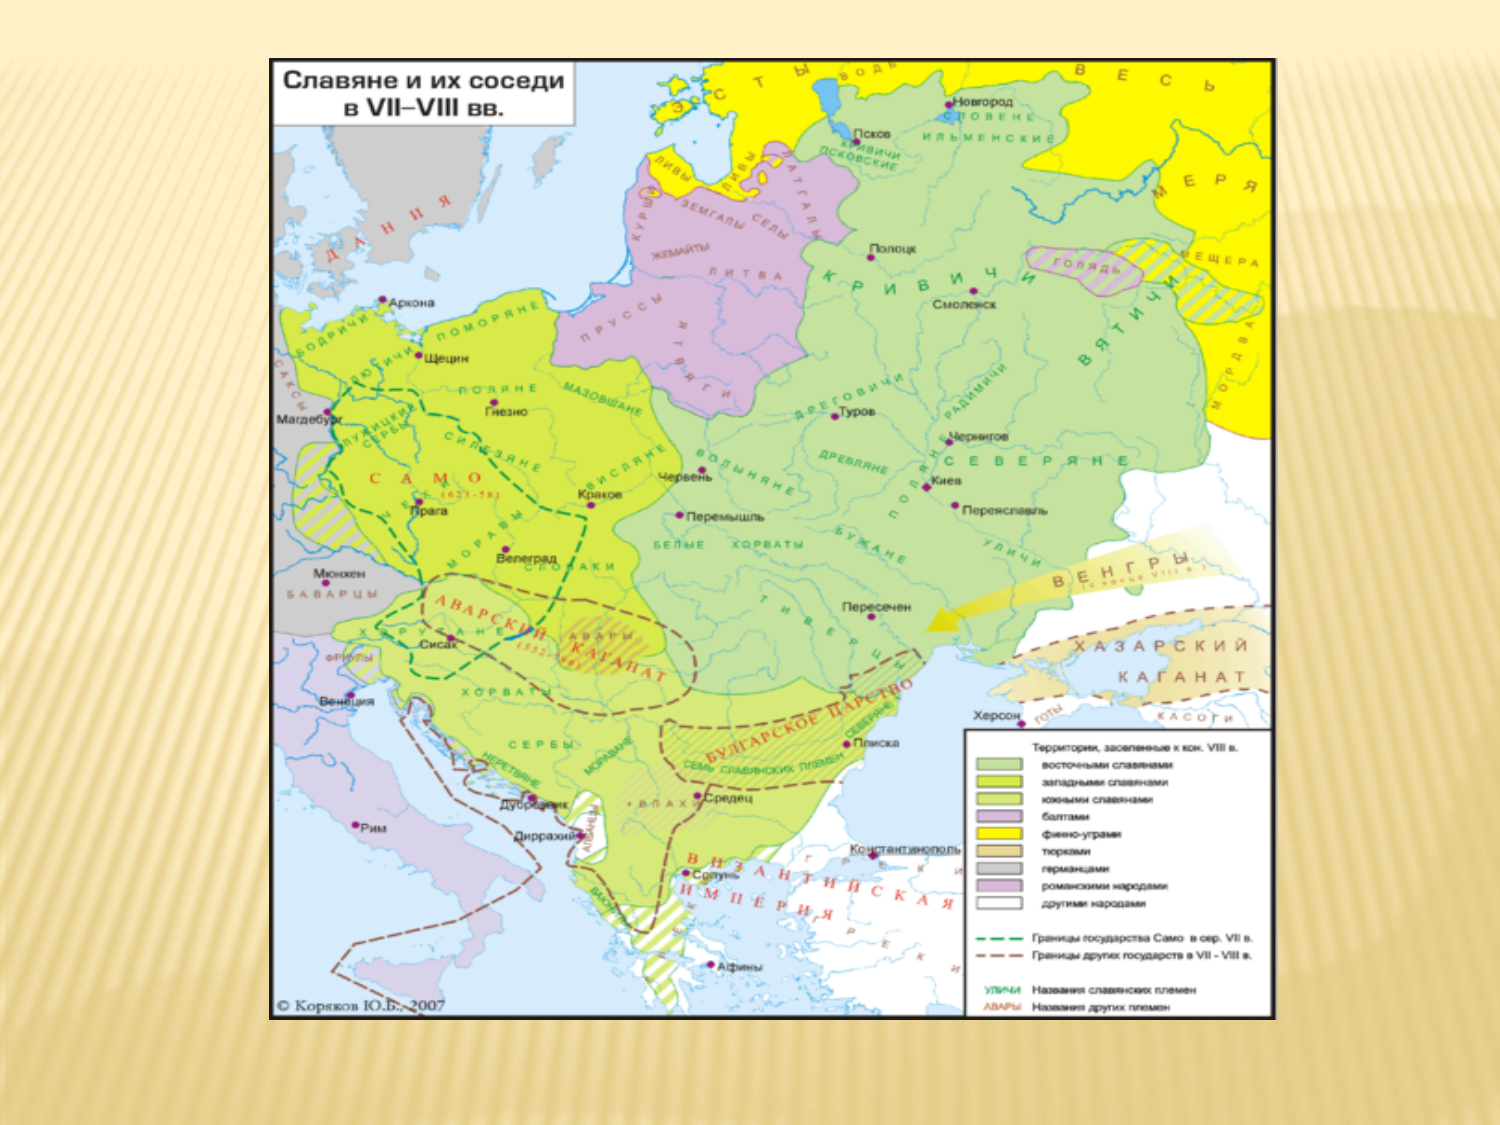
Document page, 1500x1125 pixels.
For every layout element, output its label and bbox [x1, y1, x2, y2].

picture [269, 58, 1278, 1020]
